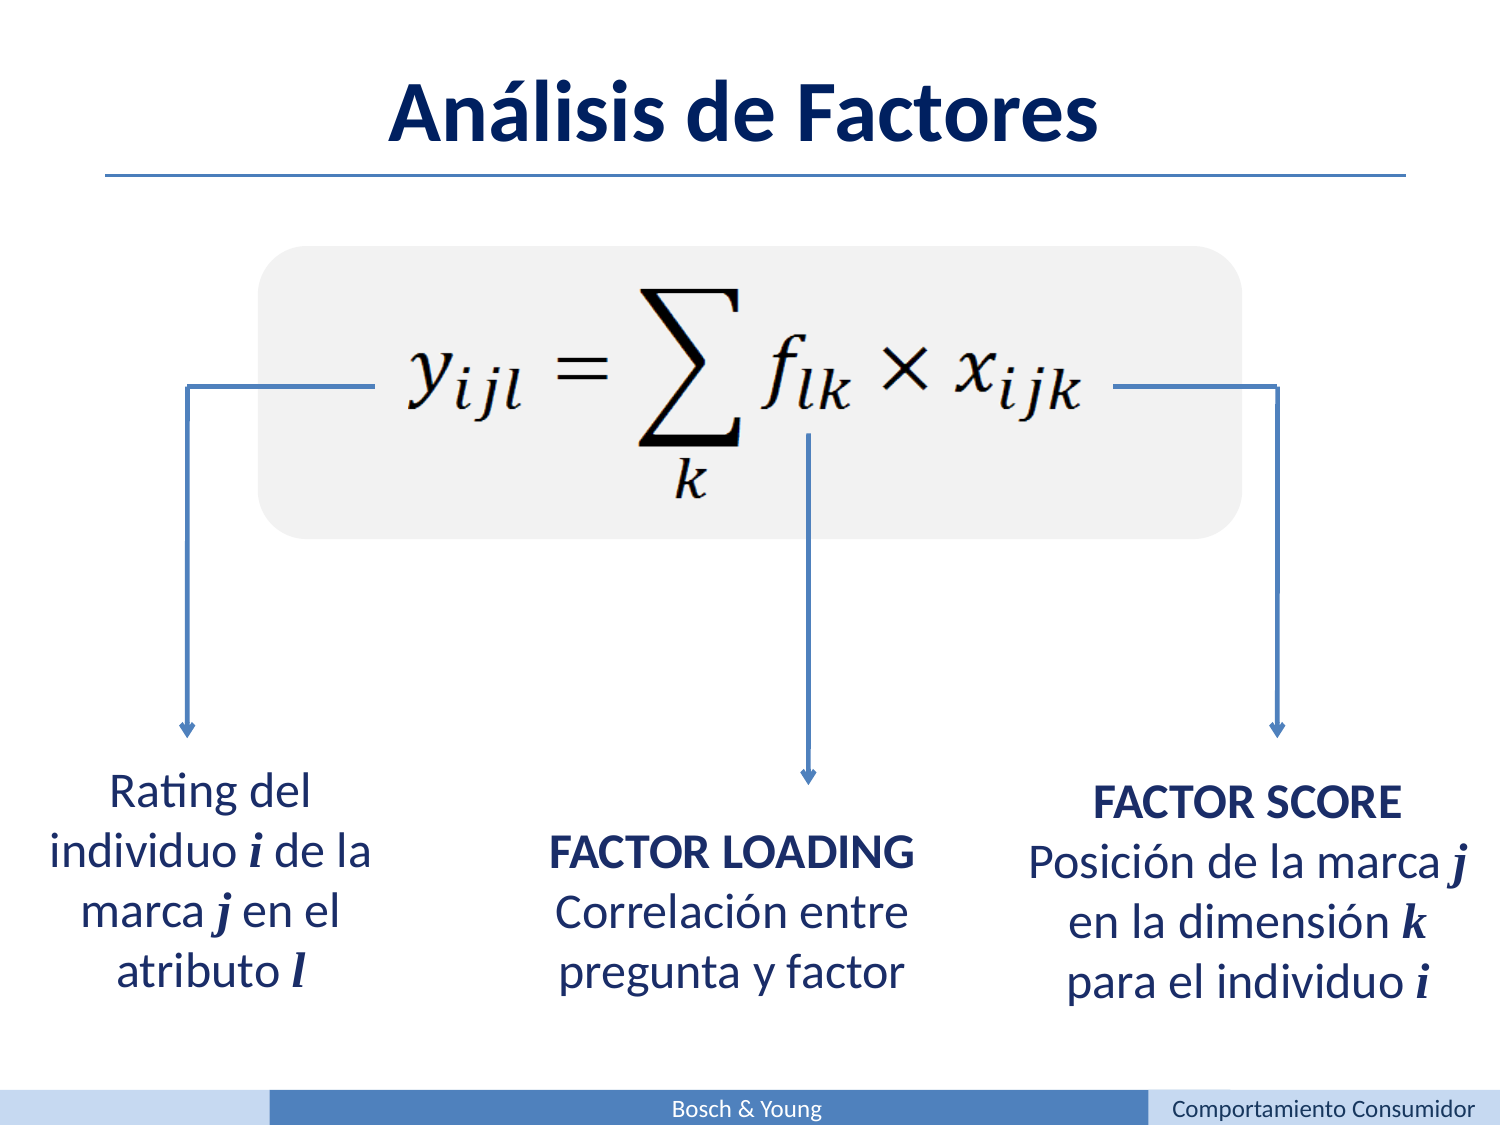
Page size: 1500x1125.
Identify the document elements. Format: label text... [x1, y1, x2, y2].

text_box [257, 245, 1243, 540]
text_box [1113, 386, 1278, 739]
text_box Rating del individuo i de la marca j en el atributo l [11, 749, 411, 1005]
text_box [186, 386, 376, 739]
text_box FACTOR LOADING Correlación entre pregunta y factor [527, 810, 938, 1006]
text_box Análisis de Factores [58, 46, 1430, 167]
text_box Bosch & Young [272, 1088, 1146, 1125]
text_box FACTOR SCORE Posición de la marca j en la dimensión k para el individuo i [1007, 761, 1489, 1017]
text_box [0, 1088, 272, 1125]
text_box Comportamiento Consumidor [1146, 1088, 1500, 1125]
